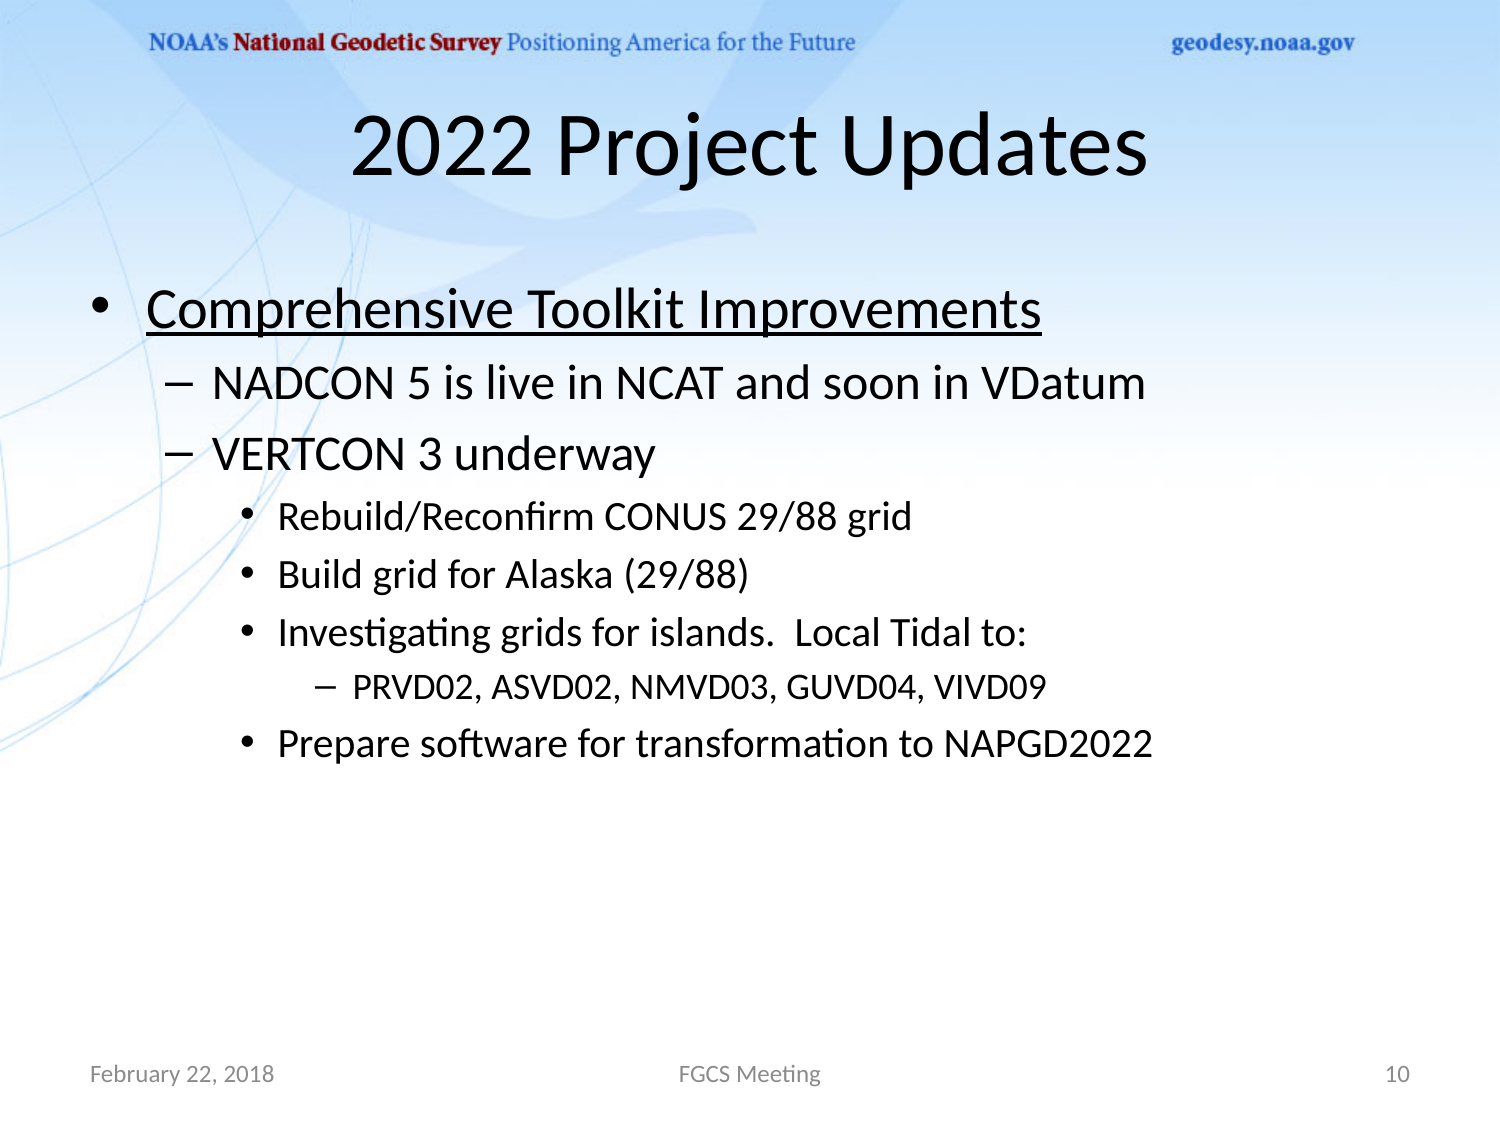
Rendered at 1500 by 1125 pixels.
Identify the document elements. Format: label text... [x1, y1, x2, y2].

picture [0, 0, 1500, 1125]
slide_number 10 [1074, 1042, 1425, 1103]
footer FGCS Meeting [512, 1042, 988, 1103]
list Comprehensive Toolkit Improvements NADCON 5 is live in NCAT and soon in VDatum VERTCON 3 underway Rebuild/Reconfirm CONUS 29/88 grid Build grid for Alaska (29/88) Investigating grids for islands. Local Tidal to: PRVD02, ASVD02, NMVD03, GUVD04, VIVD09 Prepare software for transformation to NAPGD2022 [75, 262, 1425, 1005]
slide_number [75, 1042, 425, 1103]
title 2022 Project Updates [75, 45, 1425, 233]
